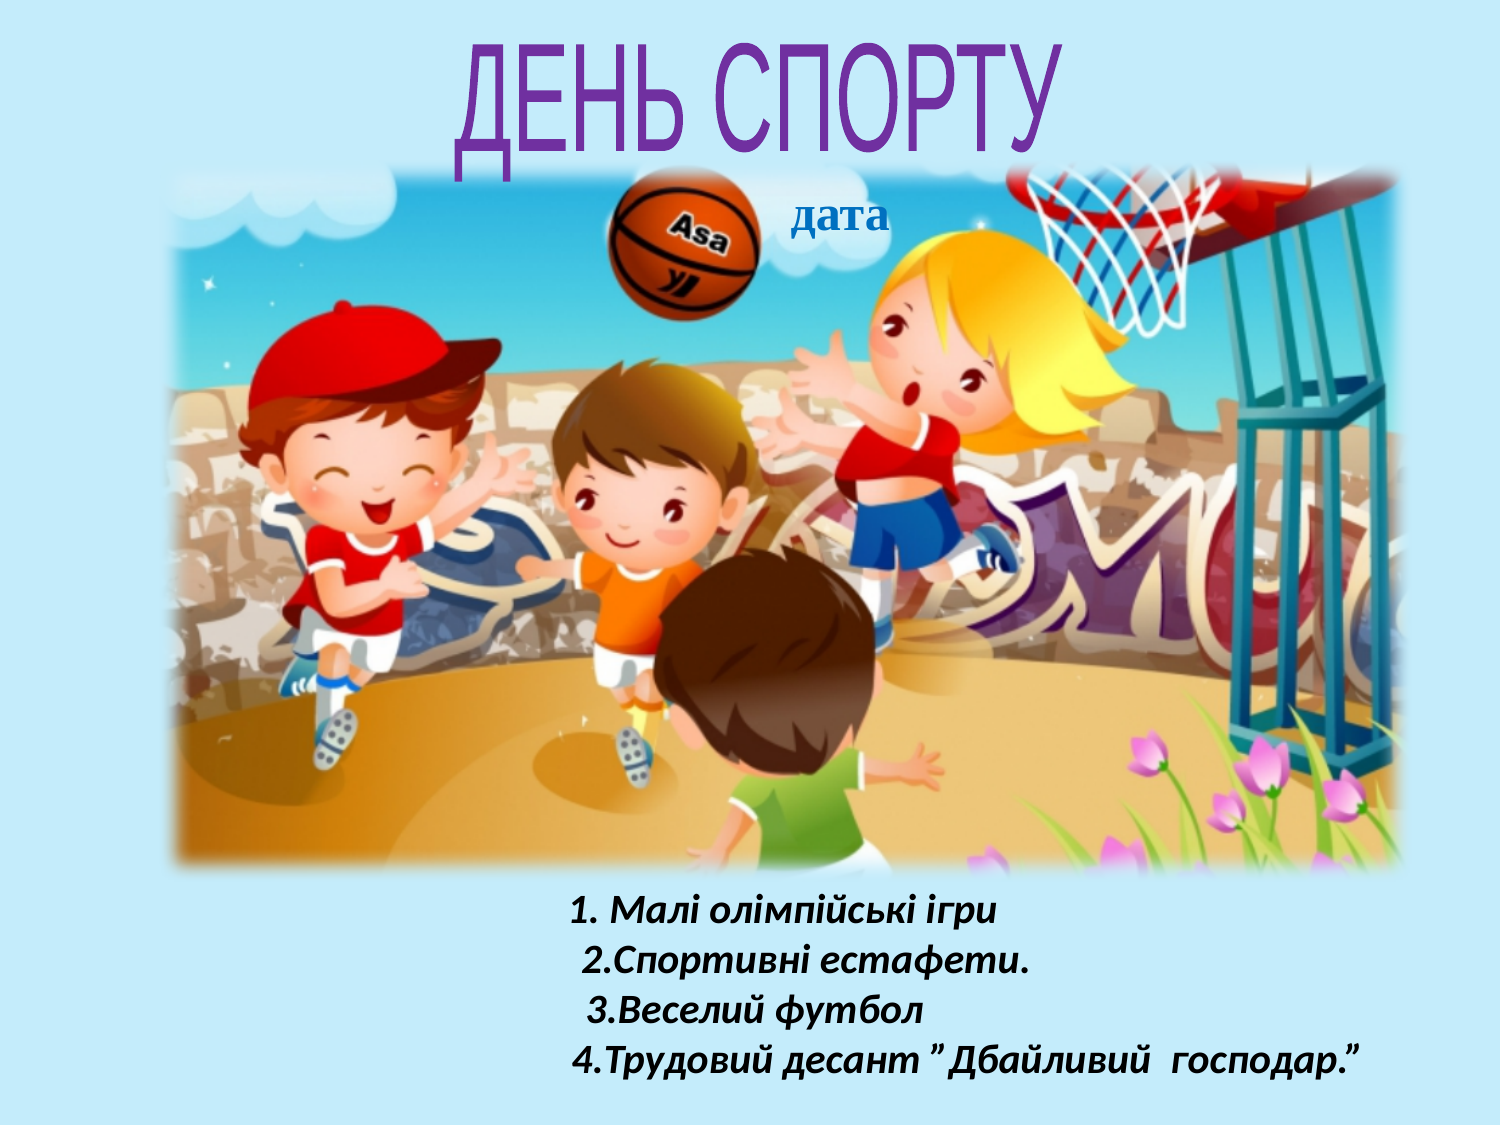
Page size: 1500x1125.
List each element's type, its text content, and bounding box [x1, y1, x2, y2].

text_box 1. Малі олімпійські ігри 2.Спортивні естафети. 3.Веселий футбол 4.Трудовий десант ”Дбайливий господар.” [123, 874, 1442, 1090]
picture [159, 160, 1412, 882]
